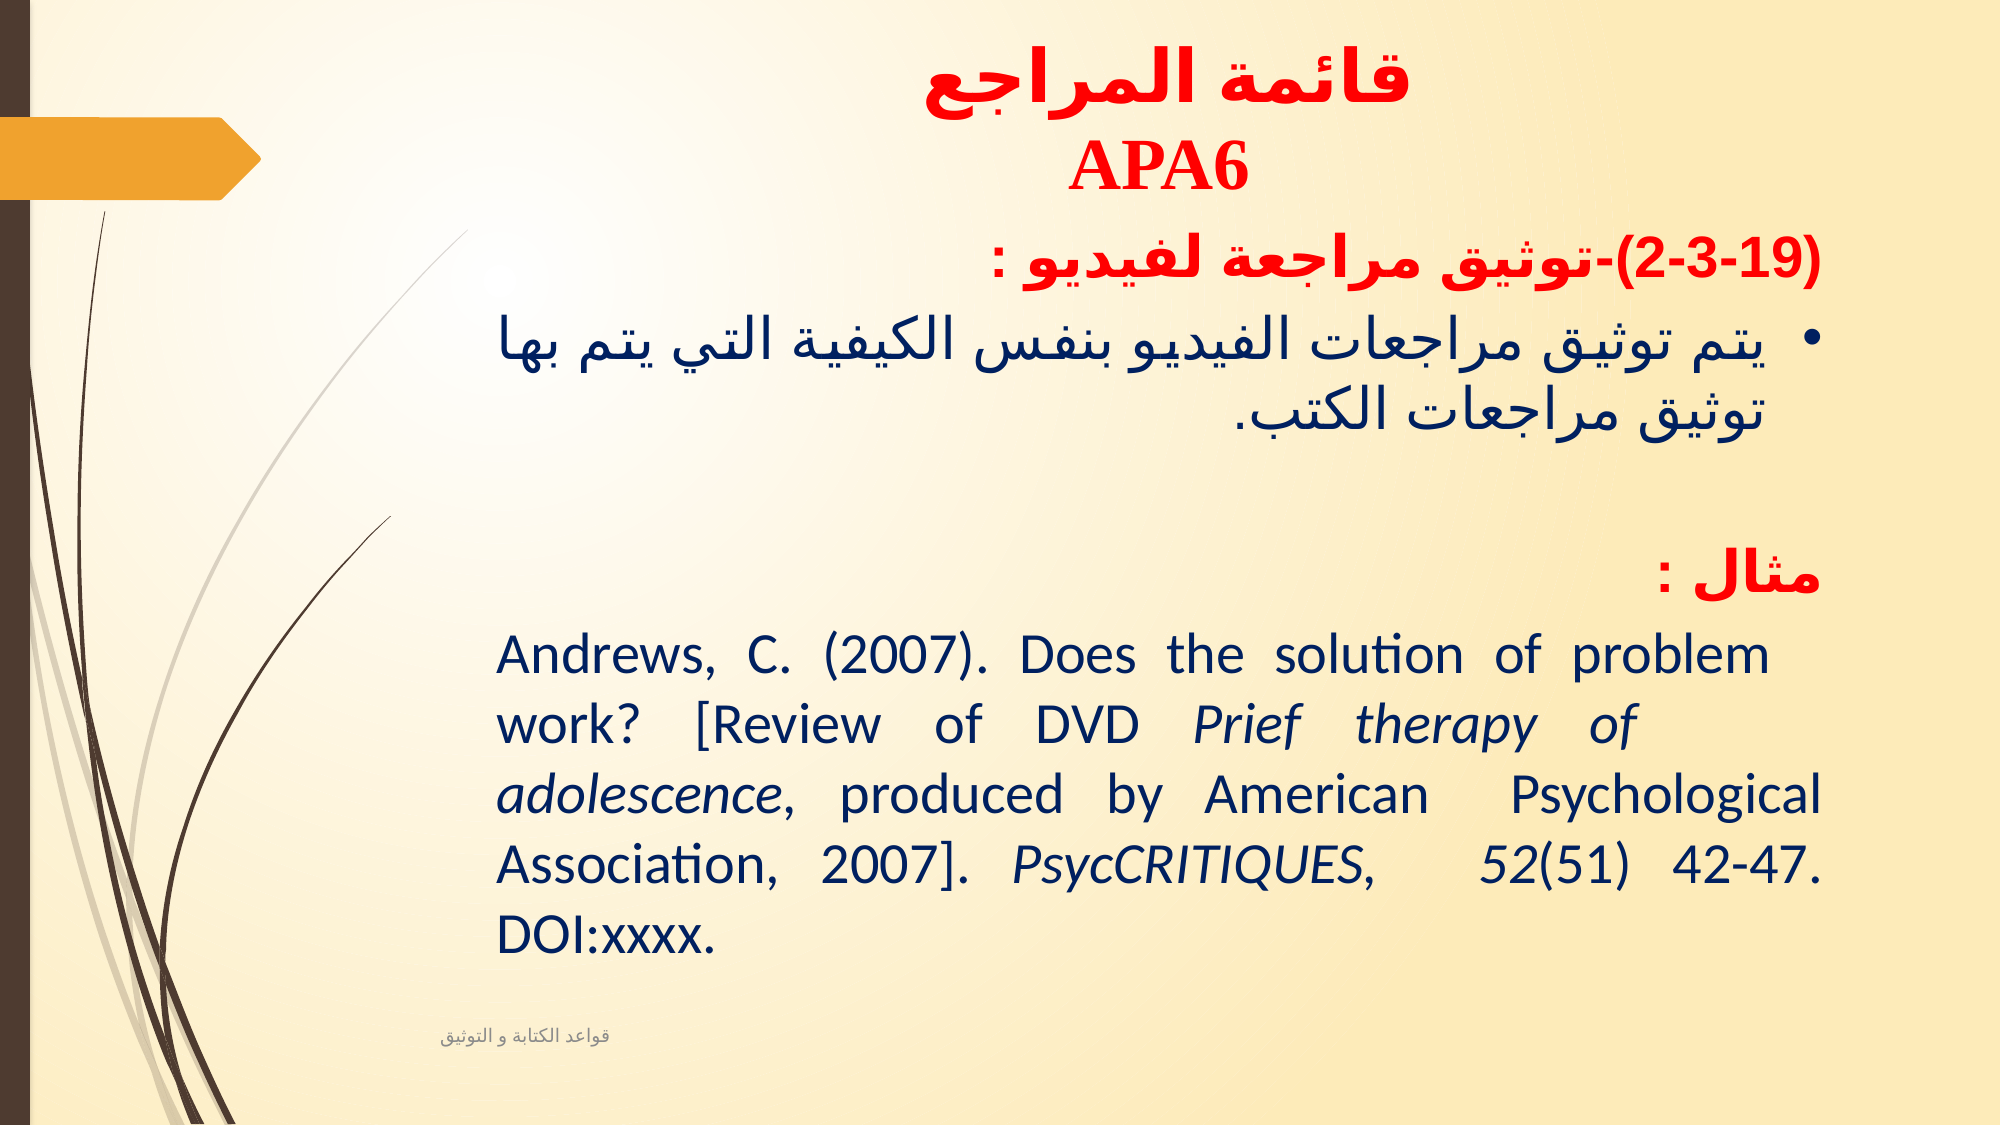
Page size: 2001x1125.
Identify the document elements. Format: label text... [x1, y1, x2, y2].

list (2-3-19)-توثيق مراجعة لفيديو : يتم توثيق مراجعات الفيديو بنفس الكيفية التي يتم بها توثيق مراجعات الكتب. مثال : Andrews, C. (2007). Does the solution of problem work? [Review of DVD Prief therapy of adolescence, produced by American Psychological Association, 2007]. PsycCRITIQUES, 52(51) 42-47. DOI:xxxx. [481, 212, 1839, 979]
title قائمة المراجع APA6 [428, 21, 1891, 213]
footer قواعد الكتابة و التوثيق [424, 1006, 1675, 1067]
